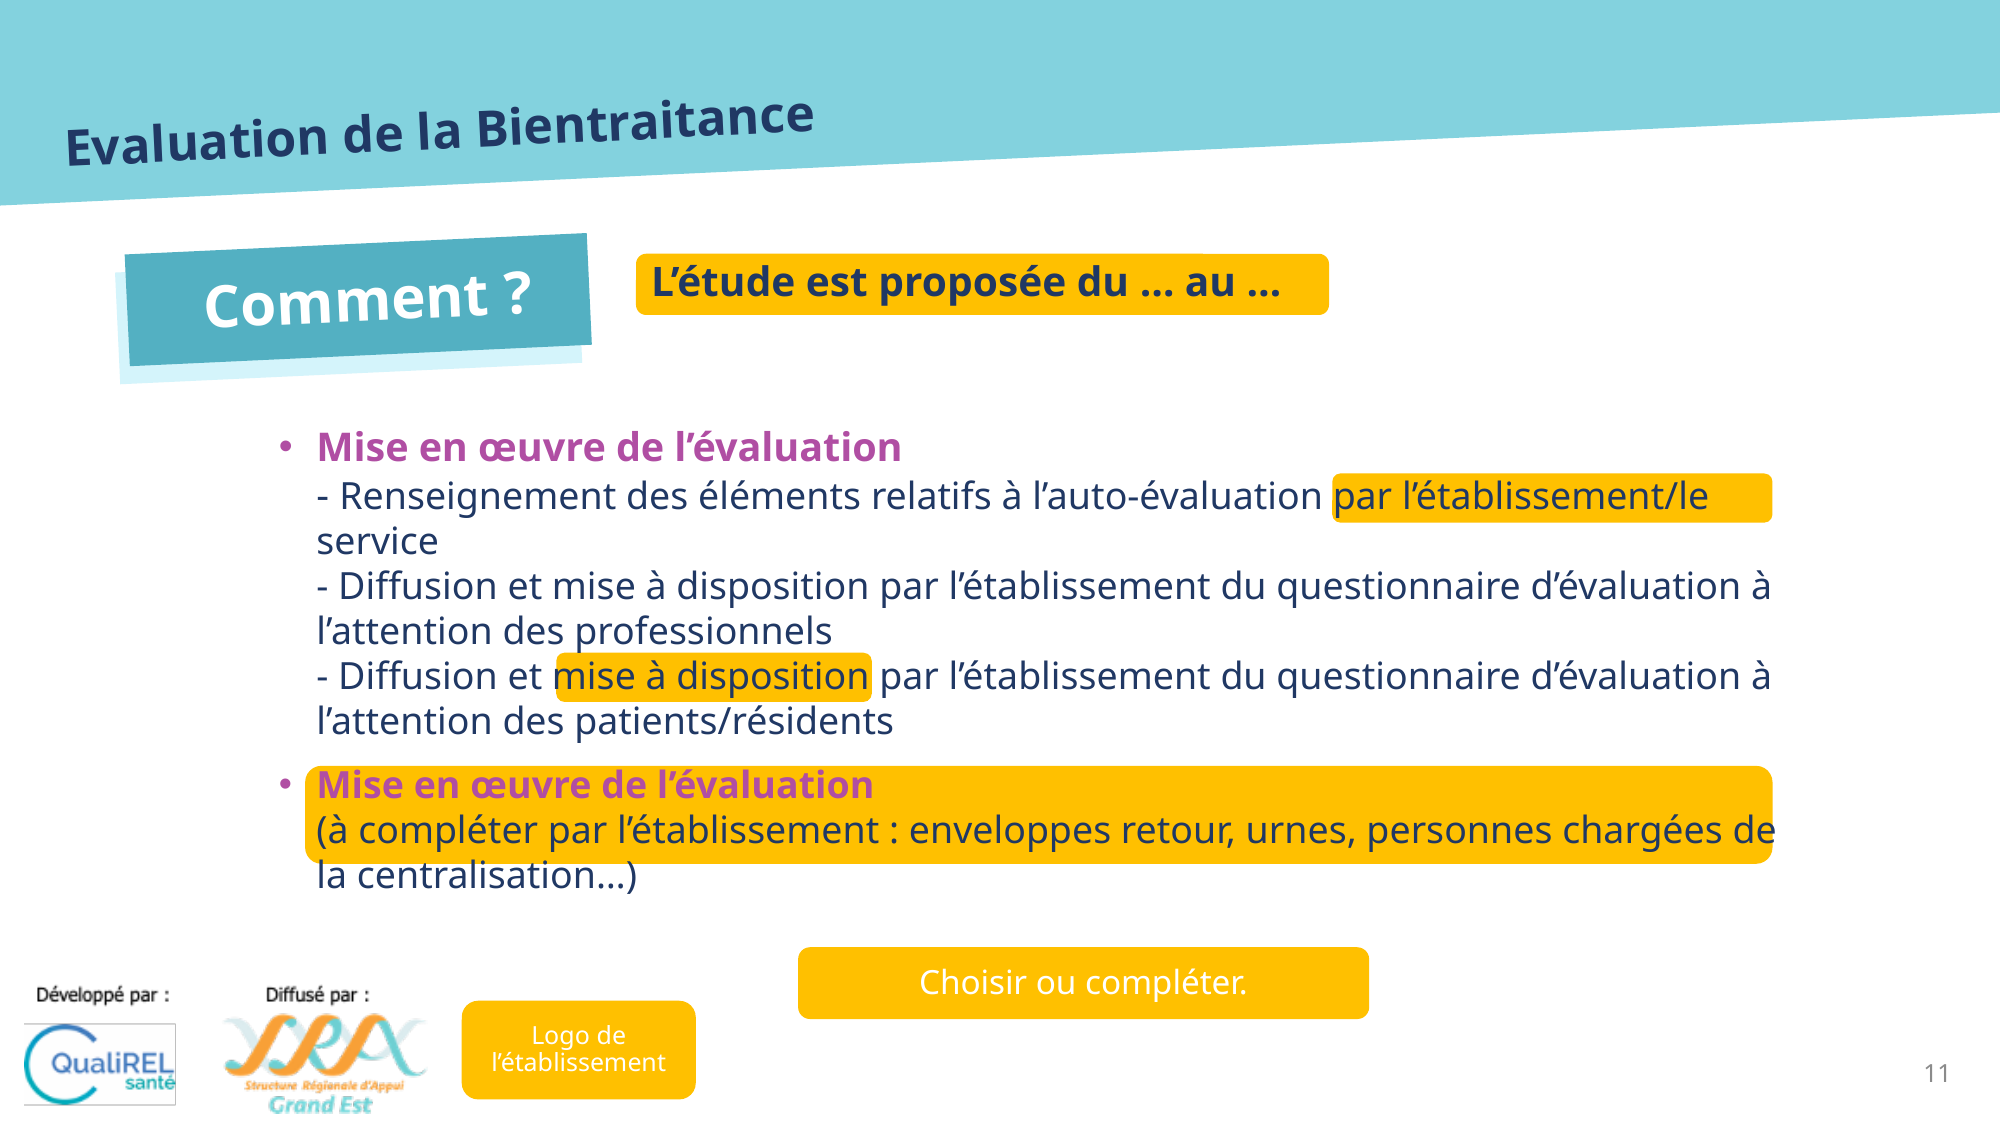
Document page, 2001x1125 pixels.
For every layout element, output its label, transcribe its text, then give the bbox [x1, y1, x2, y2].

slide_number 11 [1308, 1042, 1967, 1103]
text_box [1344, 946, 1371, 1021]
text_box Choisir ou compléter. [823, 941, 1344, 1027]
text_box [797, 946, 823, 1021]
text_box Evaluation de la Bientraitance [47, 72, 832, 185]
text_box [123, 231, 593, 368]
text_box [0, 0, 2000, 207]
text_box [113, 271, 584, 386]
text_box Mise en œuvre de l’évaluation - Renseignement des éléments relatifs à l’auto-évaluation par l’établissement/le service - Diffusion et mise à disposition par l’établissement du questionnaire d’évaluation à l’attention des professionnels - Diffusion et mise à disposition par l’établissement du questionnaire d’évaluation à l’attention des patients/résidents Mise en œuvre de l’évaluation (à compléter par l’établissement : enveloppes retour, urnes, personnes chargées de la centralisation…) [263, 414, 1795, 995]
text_box L’étude est proposée du … au … [635, 253, 1805, 351]
text_box Logo de l’établissement [472, 1009, 686, 1092]
text_box Comment ? [153, 245, 583, 350]
text_box [460, 999, 697, 1101]
picture [24, 975, 428, 1114]
